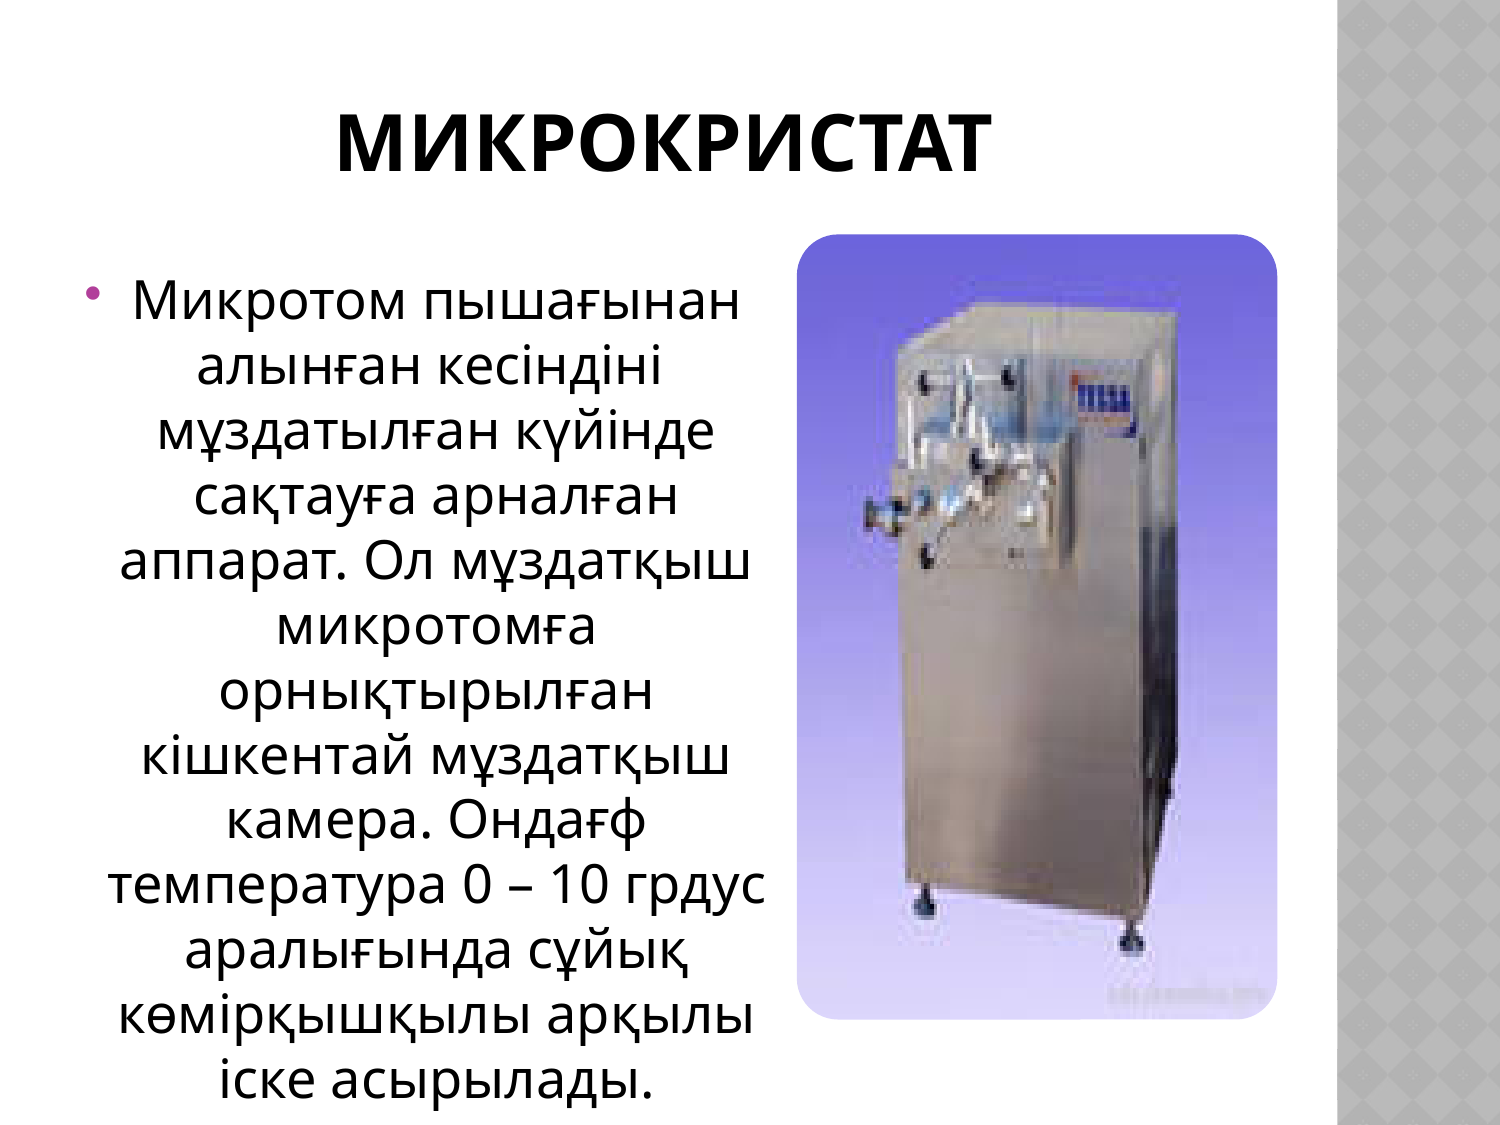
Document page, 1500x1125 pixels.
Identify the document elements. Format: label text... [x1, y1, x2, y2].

title Микрокристат [70, 0, 1258, 188]
picture [796, 233, 1278, 1020]
list Микротом пышағынан алынған кесіндіні мұздатылған күйінде сақтауға арналған аппарат. Ол мұздатқыш микротомға орнықтырылған кішкентай мұздатқыш камера. Ондағф температура 0 – 10 грдус аралығында сұйық көмірқышқылы арқылы іске асырылады. [35, 257, 794, 1053]
